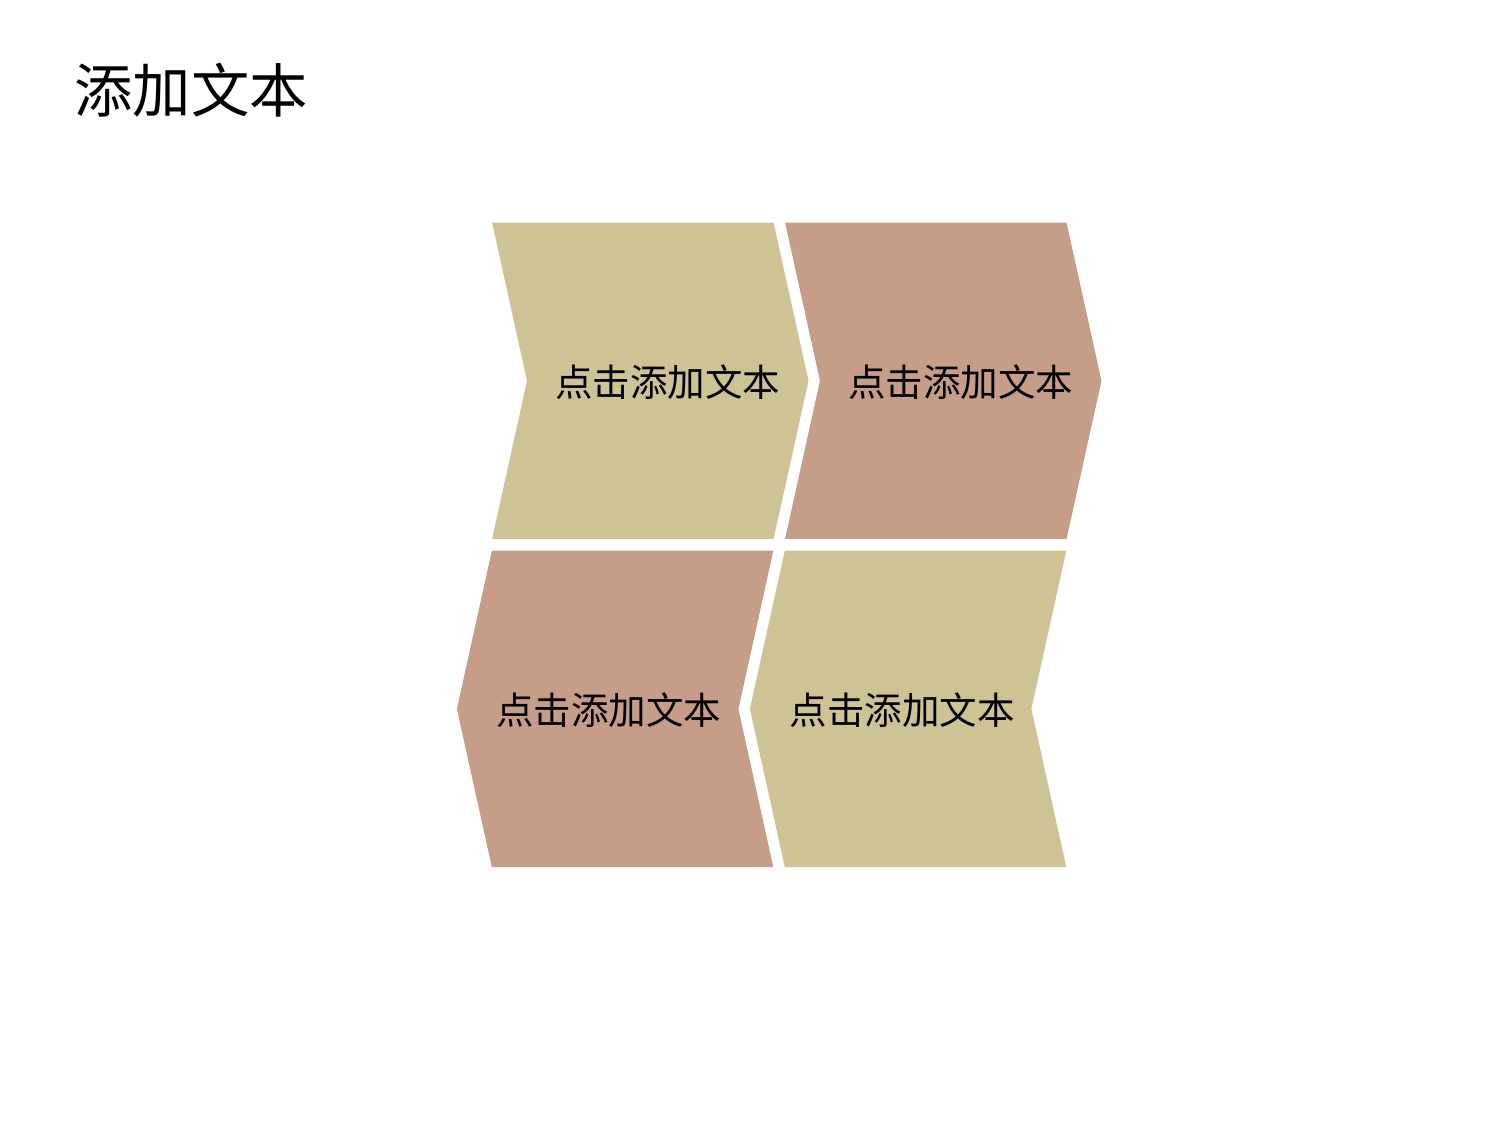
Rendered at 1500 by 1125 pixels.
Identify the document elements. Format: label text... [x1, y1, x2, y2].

text_box [454, 548, 776, 870]
text_box [490, 220, 811, 542]
text_box [747, 548, 1069, 870]
text_box 添加文本 [60, 46, 323, 132]
text_box 点击添加文本 [774, 679, 1030, 740]
text_box 点击添加文本 [481, 679, 737, 740]
text_box 点击添加文本 [833, 351, 1089, 412]
text_box 点击添加文本 [540, 351, 796, 412]
text_box [783, 220, 1104, 542]
